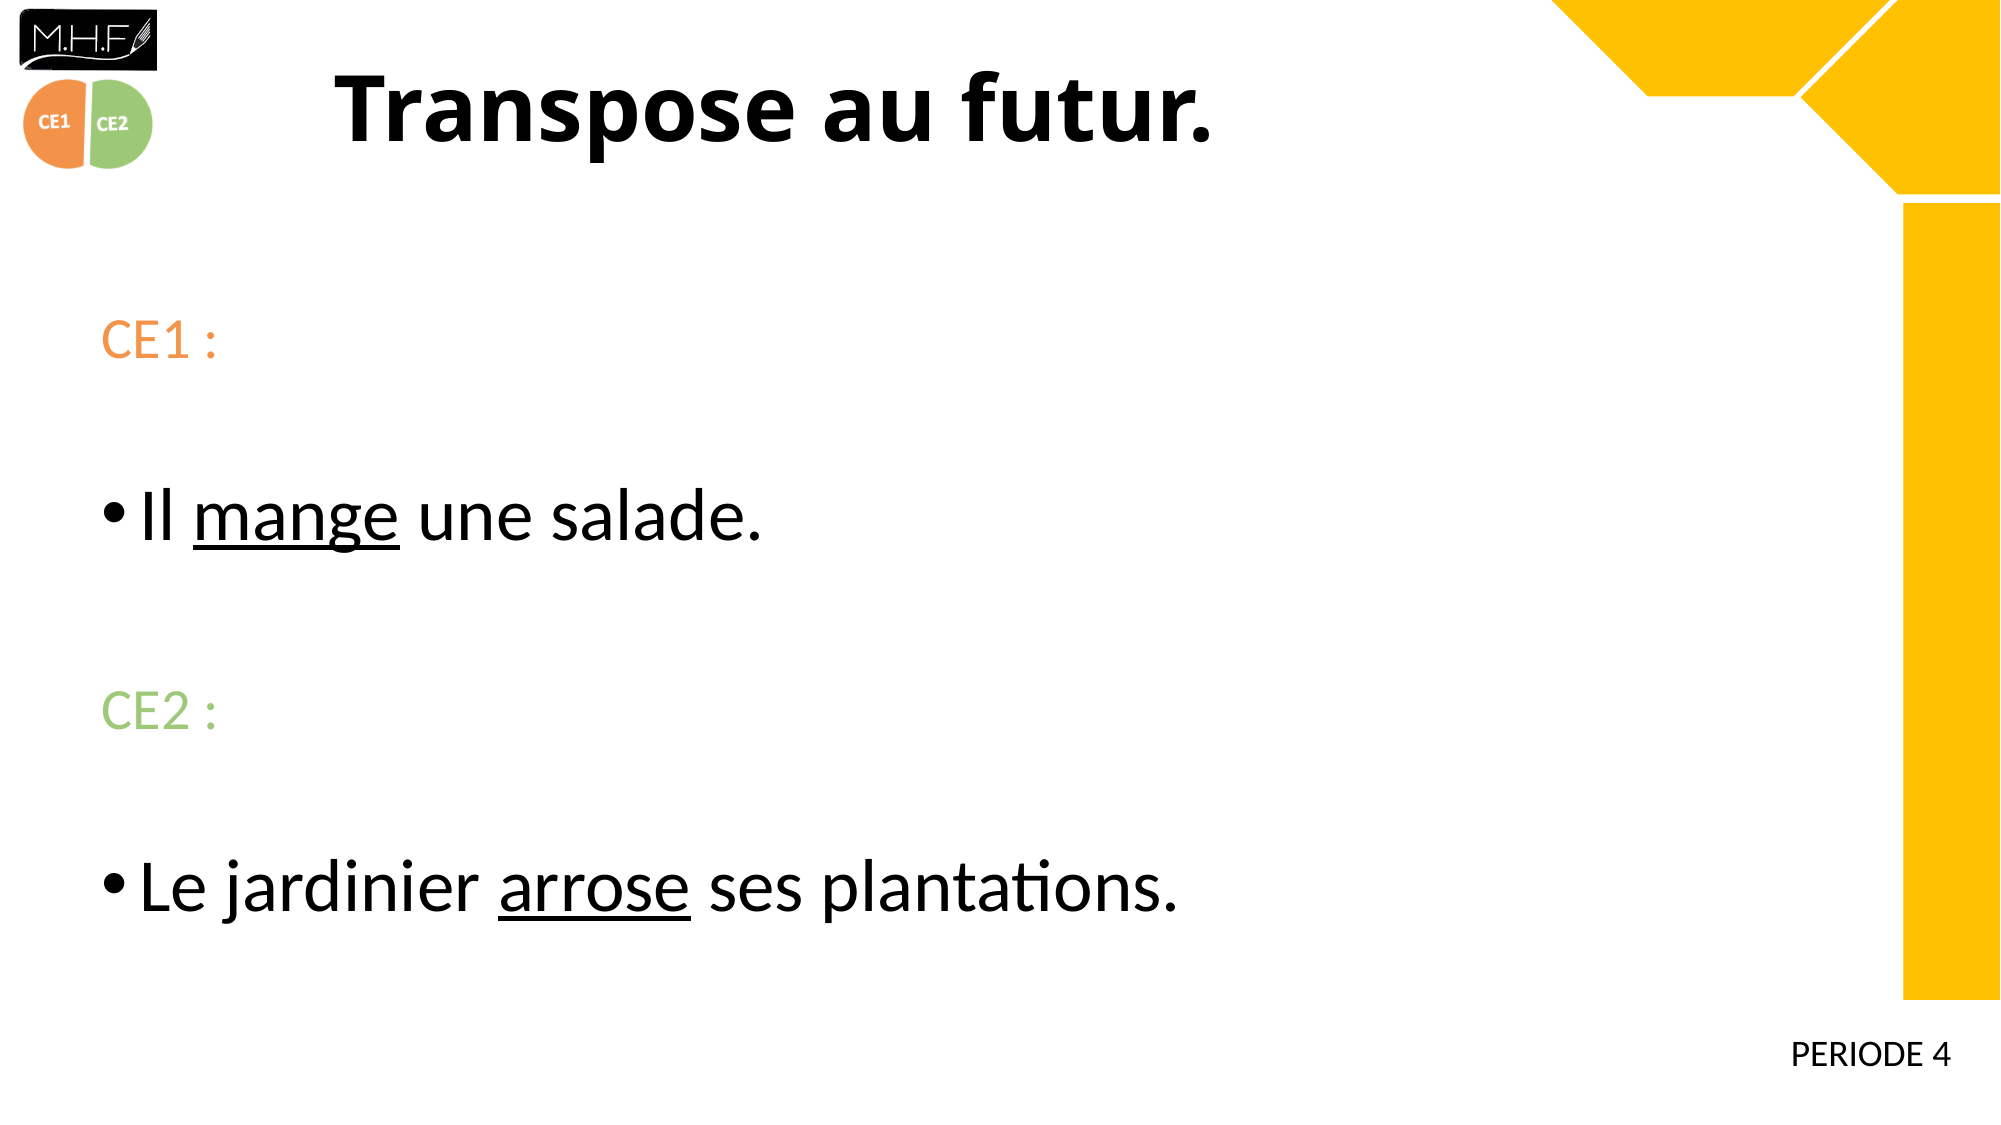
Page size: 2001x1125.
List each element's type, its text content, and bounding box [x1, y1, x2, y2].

text_box [1902, 202, 2000, 1001]
title Transpose au futur. [318, 3, 1865, 221]
picture [1, 7, 177, 207]
list CE1 : Il mange une salade. CE2 : Le jardinier arrose ses plantations. [86, 300, 1853, 1015]
text_box [1031, 299, 1853, 1014]
text_box [1549, 0, 1892, 98]
text_box [1799, 0, 2000, 196]
text_box PERIODE 4 [1362, 1021, 1967, 1125]
